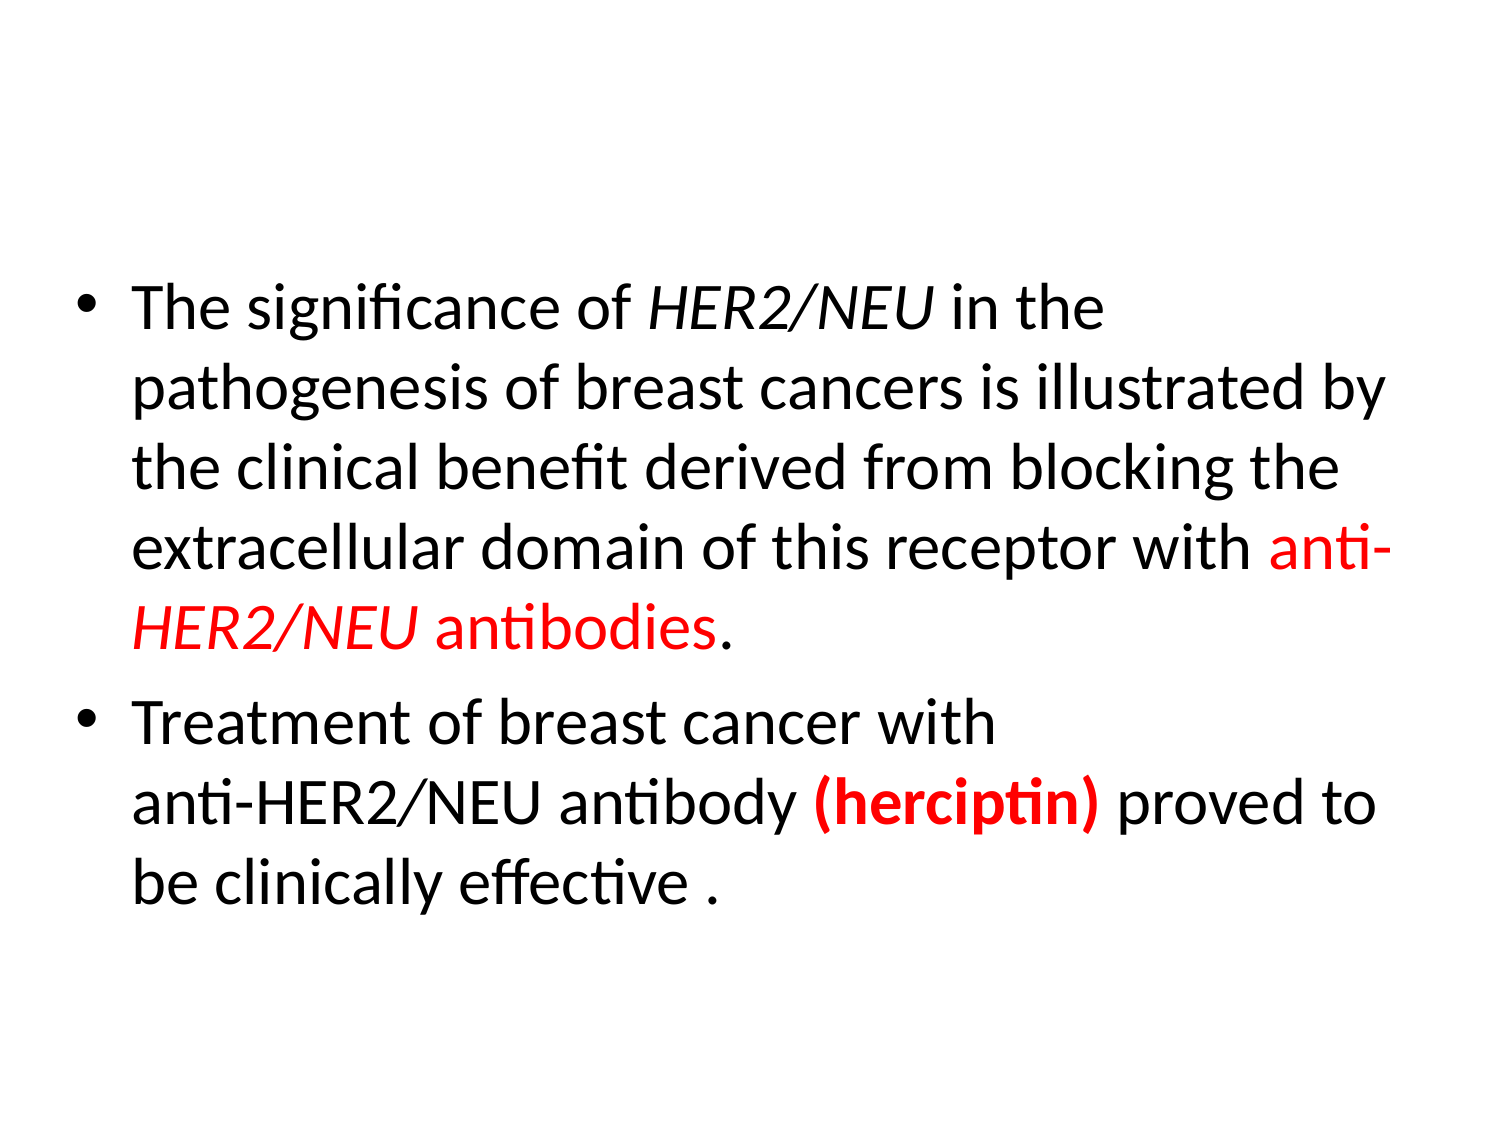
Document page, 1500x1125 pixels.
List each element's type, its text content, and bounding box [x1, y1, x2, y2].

list The significance of HER2/NEU in the pathogenesis of breast cancers is illustrated by the clinical benefit derived from blocking the extracellular domain of this receptor with anti-HER2/NEU antibodies. Treatment of breast cancer with anti-HER2/NEU antibody (herciptin) proved to be clinically effective . [75, 262, 1425, 1005]
